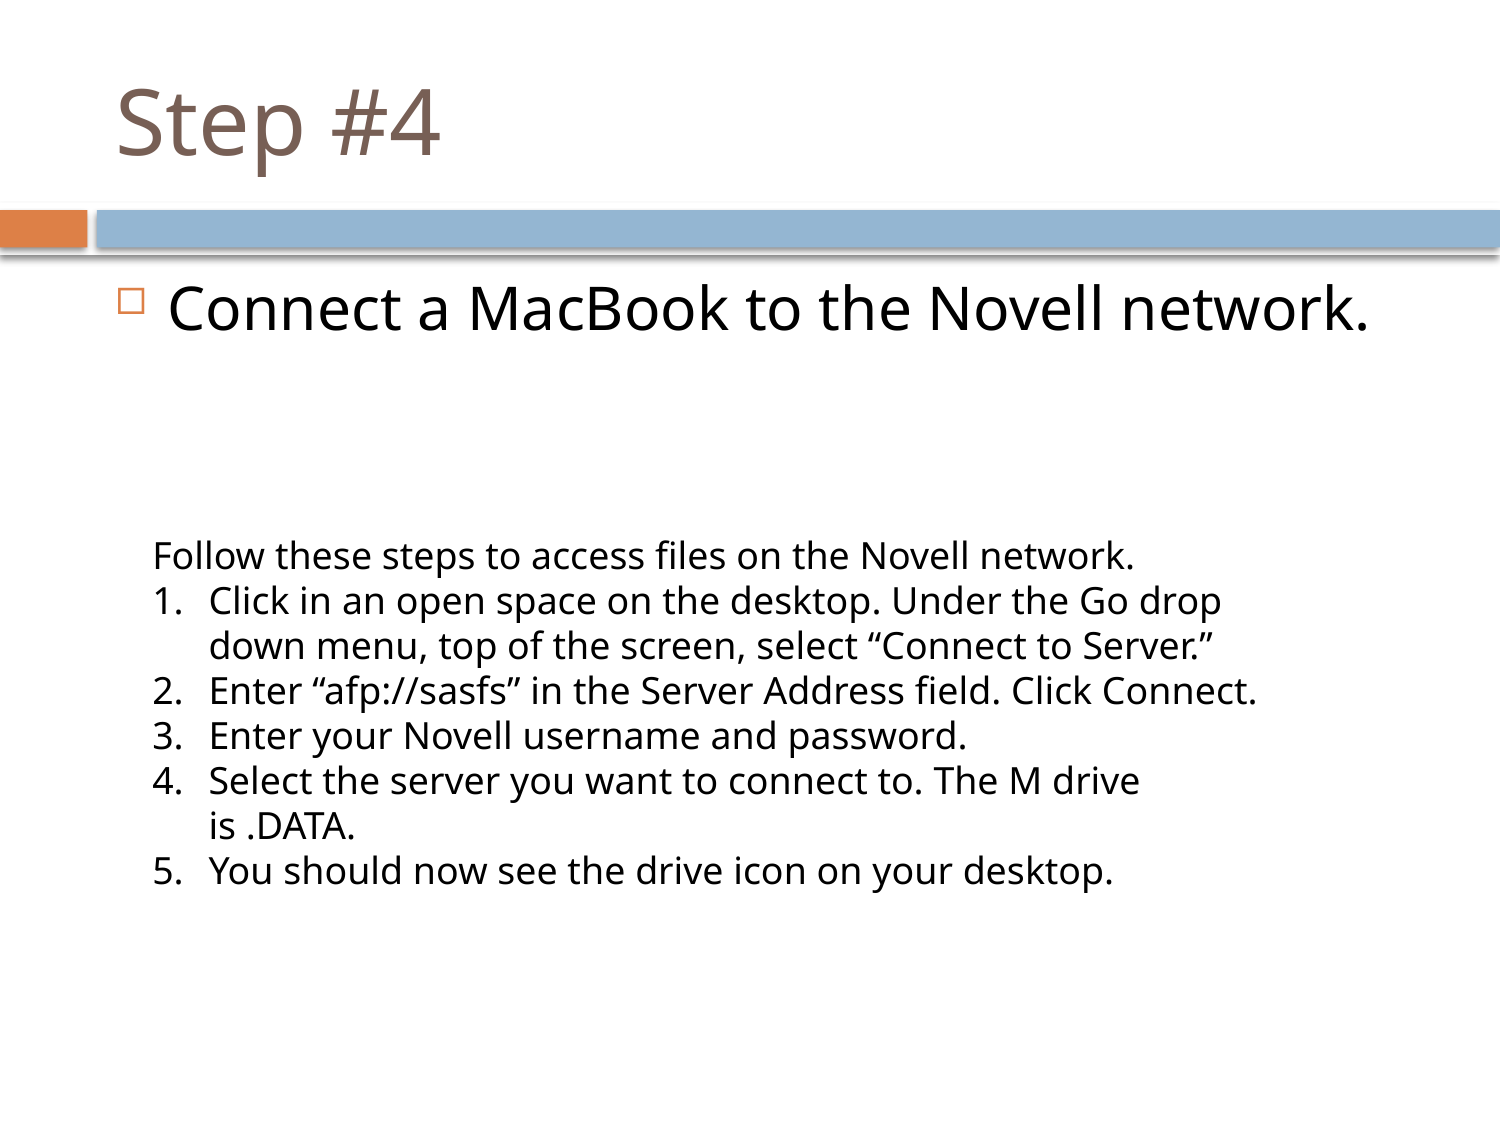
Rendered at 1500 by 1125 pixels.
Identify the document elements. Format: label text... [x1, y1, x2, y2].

text_box Follow these steps to access files on the Novell network. Click in an open space on the desktop. Under the Go drop down menu, top of the screen, select “Connect to Server.” Enter “afp://sasfs” in the Server Address field. Click Connect. Enter your Novell username and password. Select the server you want to connect to. The M drive is .DATA. You should now see the drive icon on your desktop. [137, 524, 1300, 945]
title Step #4 [100, 37, 1438, 200]
list Connect a MacBook to the Novell network. [100, 262, 1438, 400]
